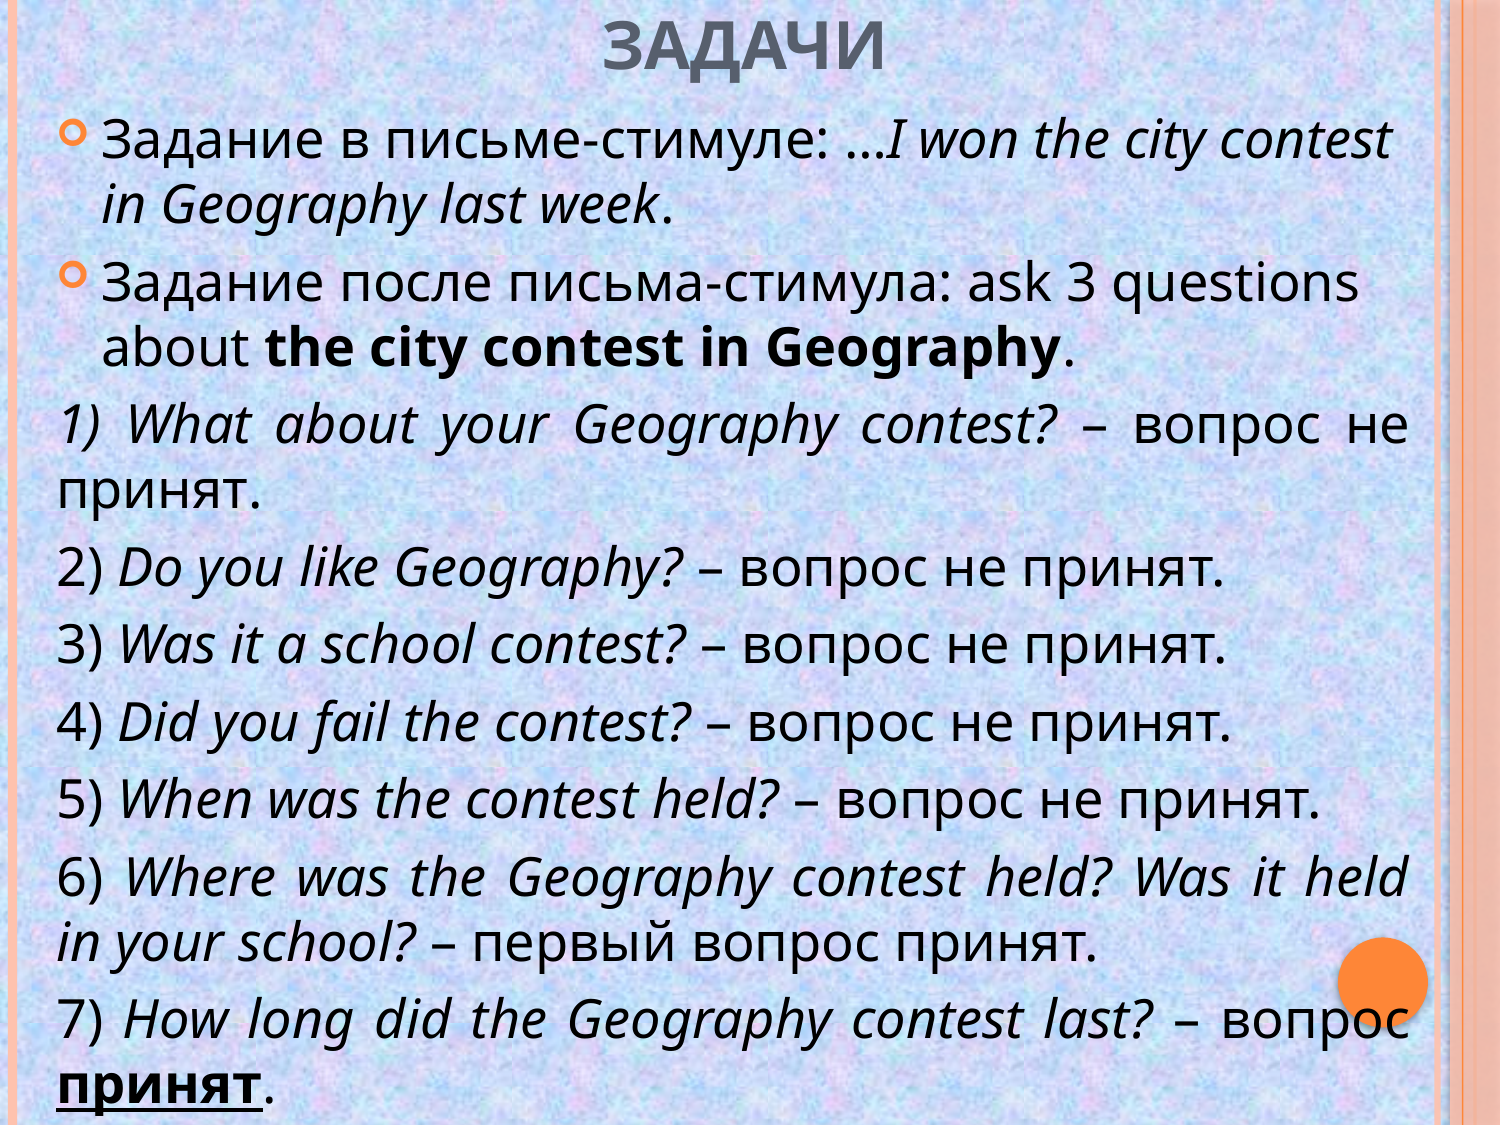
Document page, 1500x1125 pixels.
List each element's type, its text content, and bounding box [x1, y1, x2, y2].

picture [18, 0, 1434, 1125]
picture [0, 0, 7, 1125]
list Задание в письме-стимуле: …I won the city contest in Geography last week. Задание после письма-стимула: ask 3 questions about the city contest in Geography. 1) What about your Geography contest? – вопрос не принят. 2) Do you like Geography? – вопрос не принят. 3) Was it a school contest? – вопрос не принят. 4) Did you fail the contest? – вопрос не принят. 5) When was the contest held? – вопрос не принят. 6) Where was the Geography contest held? Was it held in your school? – первый вопрос принят. 7) How long did the Geography contest last? – вопрос принят. [41, 97, 1425, 1125]
picture [1441, 0, 1449, 1125]
title Решение коммуникативной задачи [76, 19, 1414, 90]
